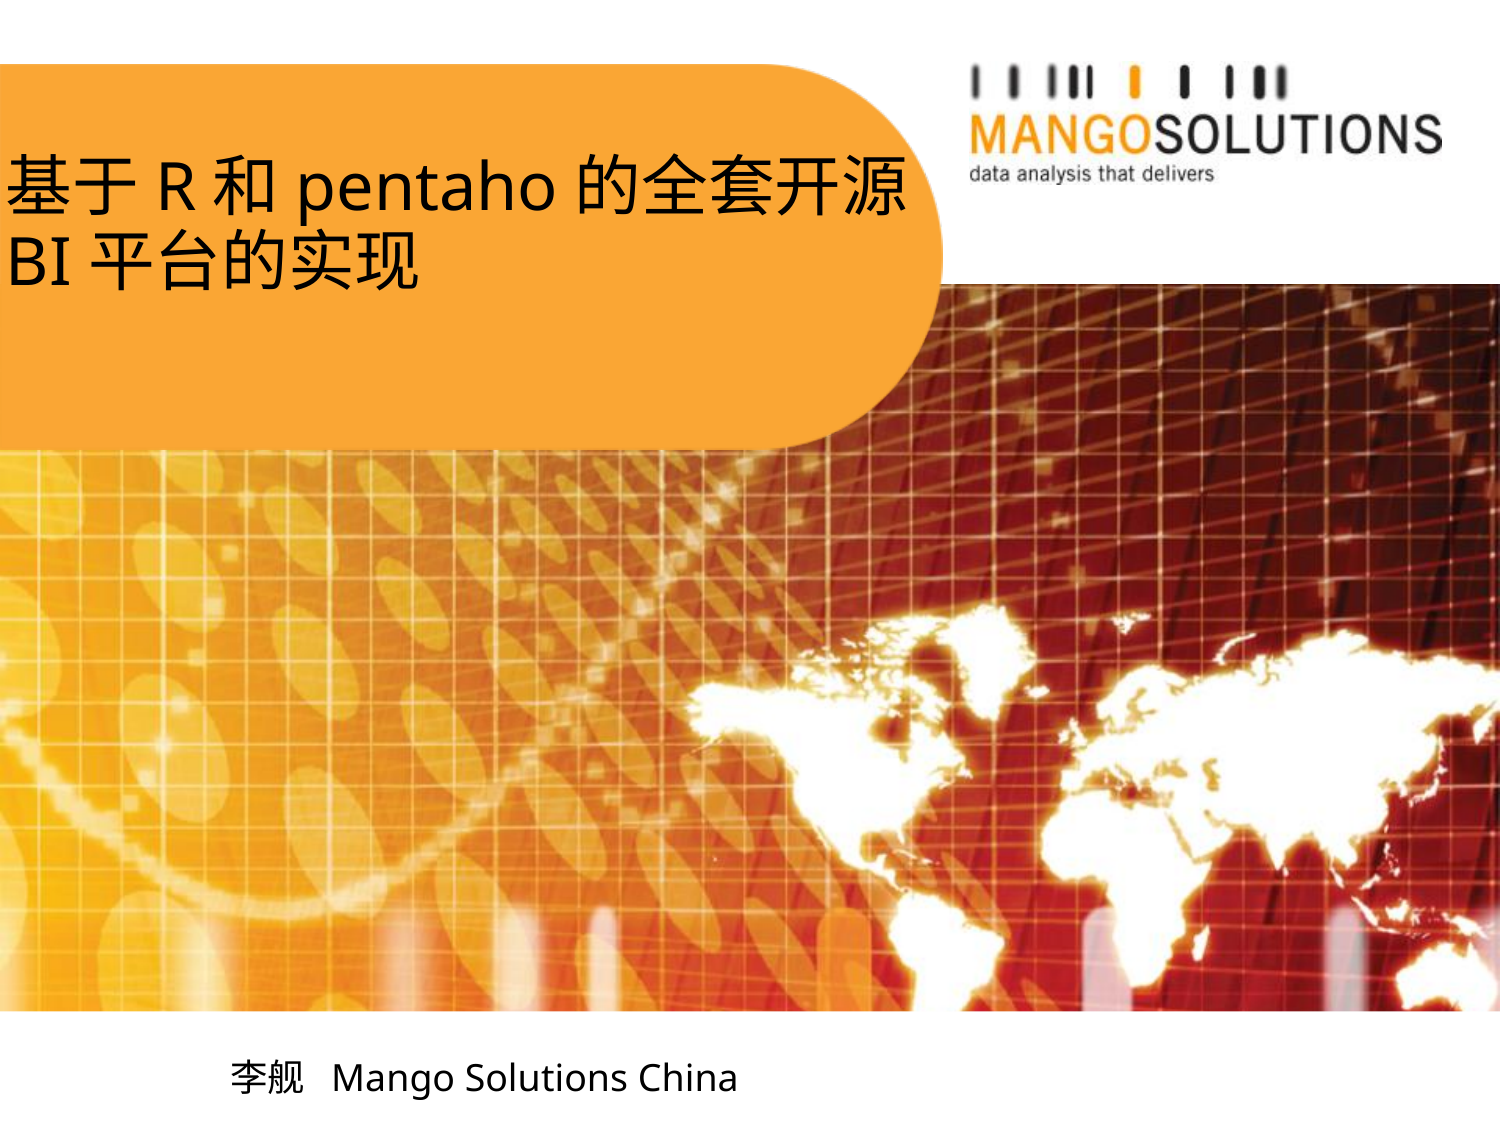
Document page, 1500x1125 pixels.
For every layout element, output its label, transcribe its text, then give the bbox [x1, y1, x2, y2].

picture [969, 61, 1442, 185]
text_box [0, 1011, 1500, 1125]
picture [0, 64, 1500, 1011]
title 基于R和pentaho的全套开源BI平台的实现 [5, 148, 928, 303]
subtitle 李舰 Mango Solutions China [229, 1046, 1483, 1107]
